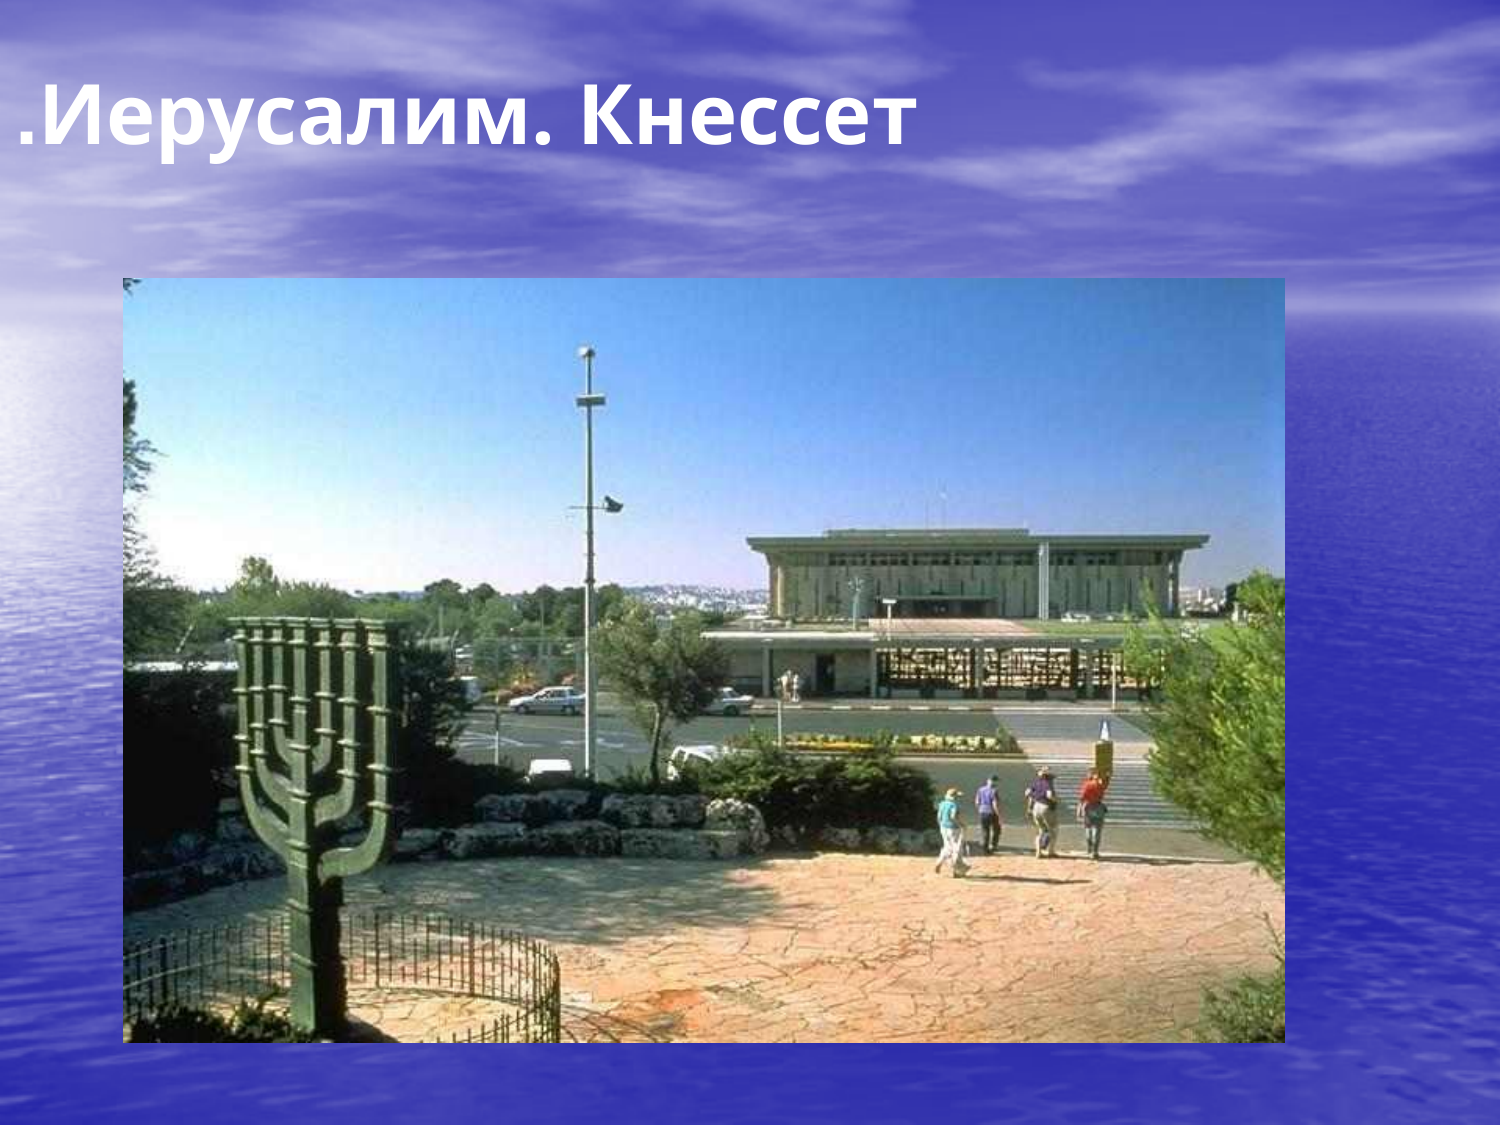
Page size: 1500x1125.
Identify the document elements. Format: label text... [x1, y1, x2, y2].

title Иерусалим. Кнессет. [0, 47, 1351, 276]
picture [123, 278, 1286, 1044]
